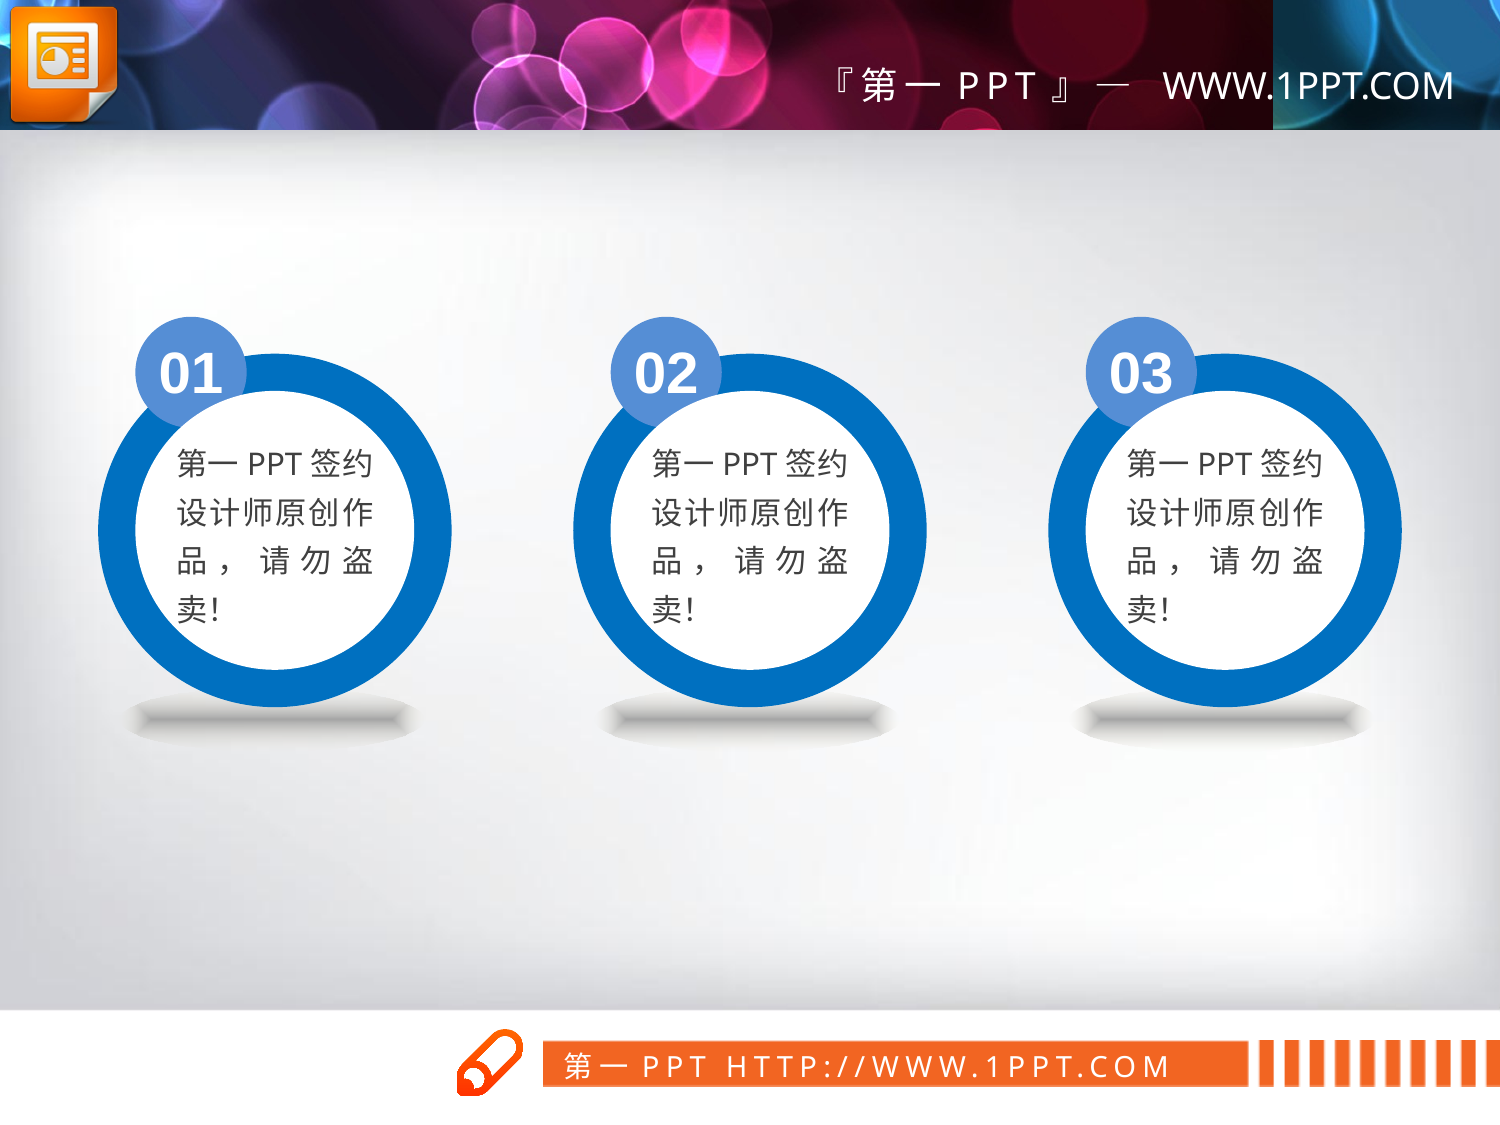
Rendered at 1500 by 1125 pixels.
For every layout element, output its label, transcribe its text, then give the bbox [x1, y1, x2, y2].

text_box 第一PPT签约设计师原创作品，请勿盗卖！ [1083, 388, 1367, 672]
text_box 01 [133, 314, 249, 428]
text_box 03 [1083, 314, 1199, 428]
picture [0, 0, 1500, 1012]
picture [543, 1040, 1500, 1087]
text_box [96, 351, 454, 710]
text_box [118, 691, 425, 752]
text_box [571, 351, 929, 710]
text_box [593, 691, 900, 752]
text_box [1046, 351, 1404, 710]
text_box 第一PPT签约设计师原创作品，请勿盗卖！ [133, 388, 417, 672]
text_box [1068, 691, 1375, 752]
text_box 02 [608, 314, 724, 428]
text_box 第一PPT签约设计师原创作品，请勿盗卖！ [608, 388, 892, 672]
